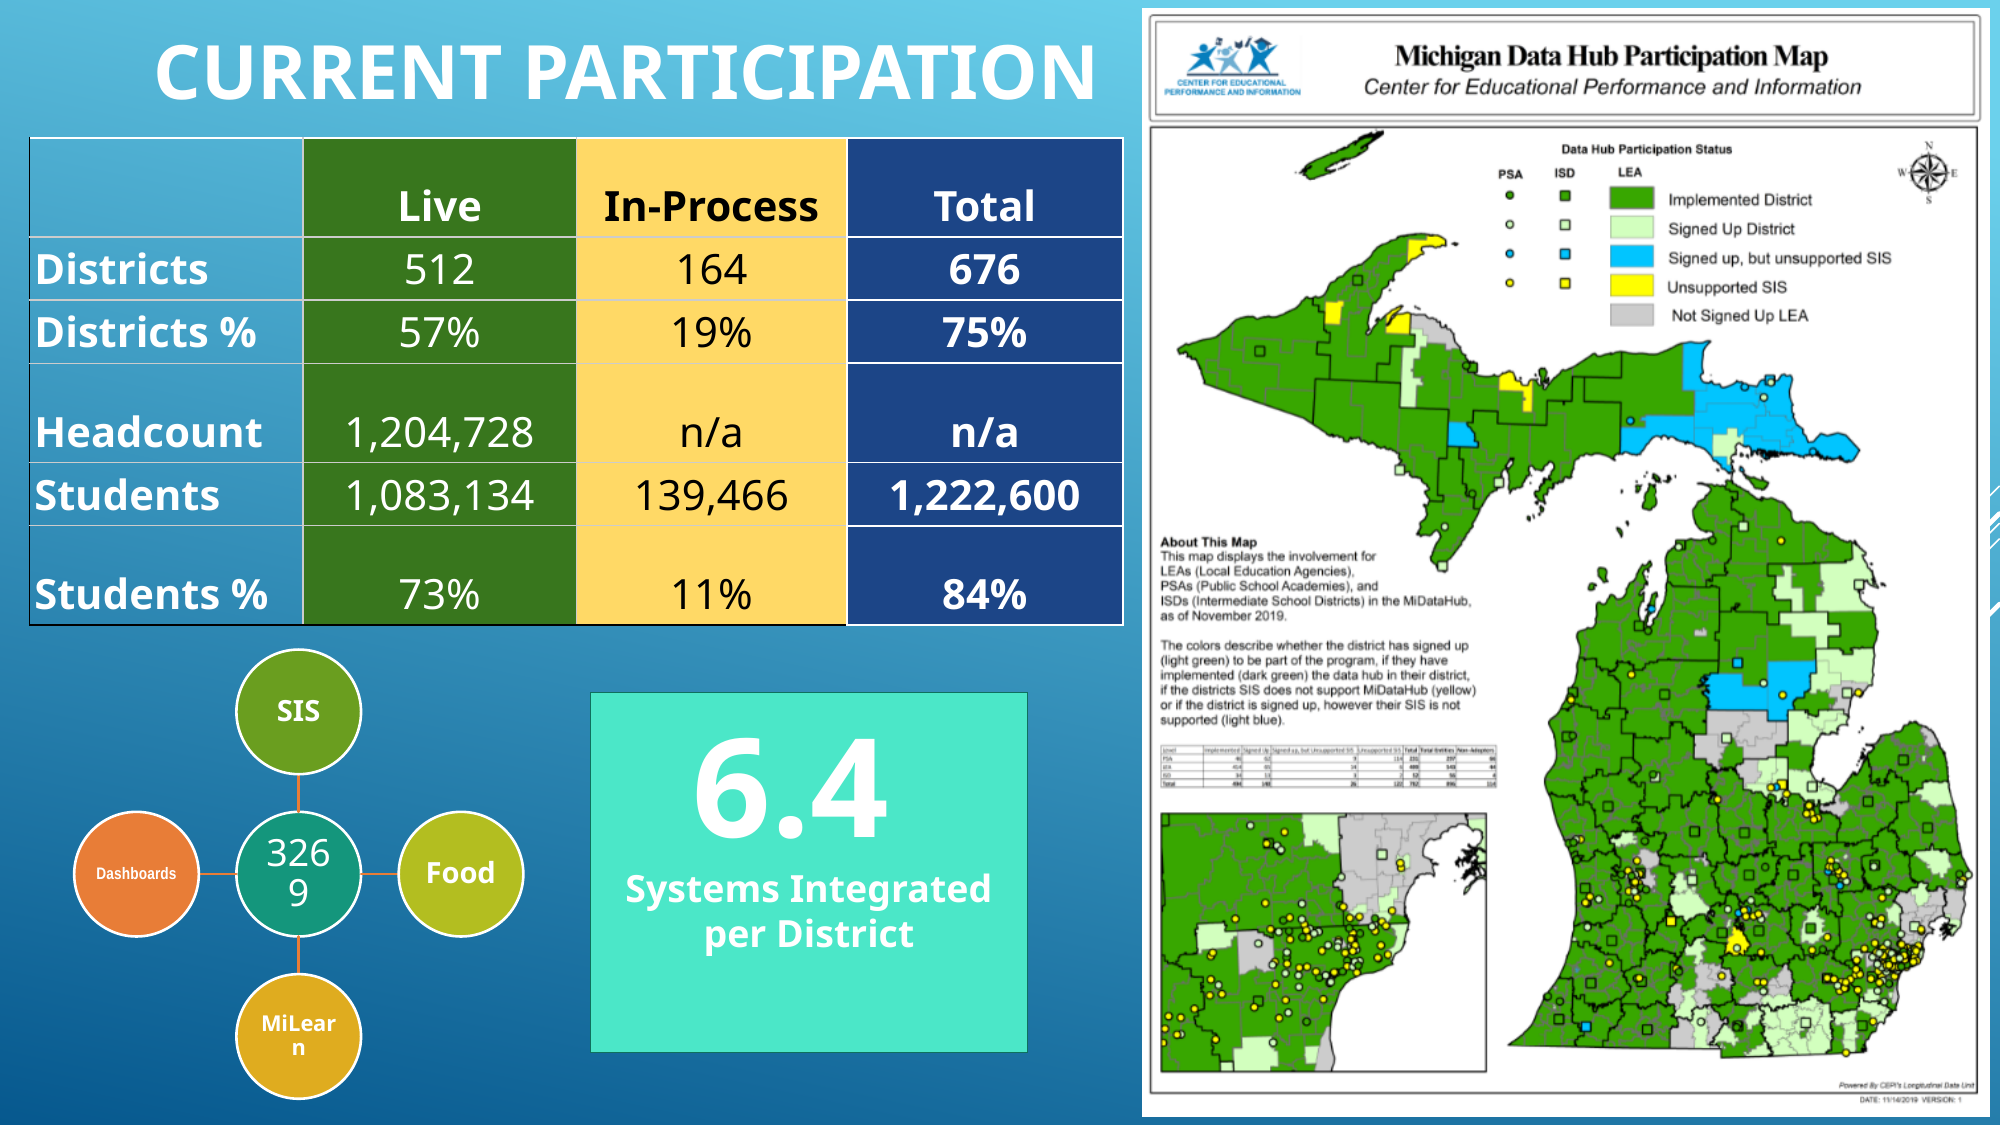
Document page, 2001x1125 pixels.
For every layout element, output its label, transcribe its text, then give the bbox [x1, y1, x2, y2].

table_cell 11% [577, 526, 846, 624]
table_cell Students [30, 463, 302, 525]
table_cell Headcount [30, 364, 302, 462]
table_cell n/a [848, 364, 1122, 462]
table_cell Students % [30, 526, 302, 624]
table_header [30, 139, 302, 236]
table_cell n/a [577, 364, 846, 462]
table_cell 75% [848, 301, 1122, 362]
table_cell 19% [577, 301, 846, 363]
table_cell 676 [848, 238, 1122, 299]
table_cell 1,204,728 [304, 364, 576, 462]
table_cell Districts % [30, 301, 302, 363]
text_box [8, 647, 589, 1101]
table_cell 512 [304, 238, 576, 299]
table_cell 84% [848, 527, 1122, 624]
picture [1141, 8, 1991, 1117]
table_cell 139,466 [577, 463, 846, 525]
table_cell 73% [304, 526, 576, 624]
table_cell 164 [577, 238, 846, 299]
text_box 6.4 Systems Integrated per District [590, 692, 1028, 1053]
table_cell Districts [30, 238, 302, 299]
text_box Current Participation [138, 17, 1141, 235]
table_cell 57% [304, 301, 576, 363]
table_cell 1,222,600 [848, 463, 1122, 525]
table_cell 1,083,134 [304, 463, 576, 525]
